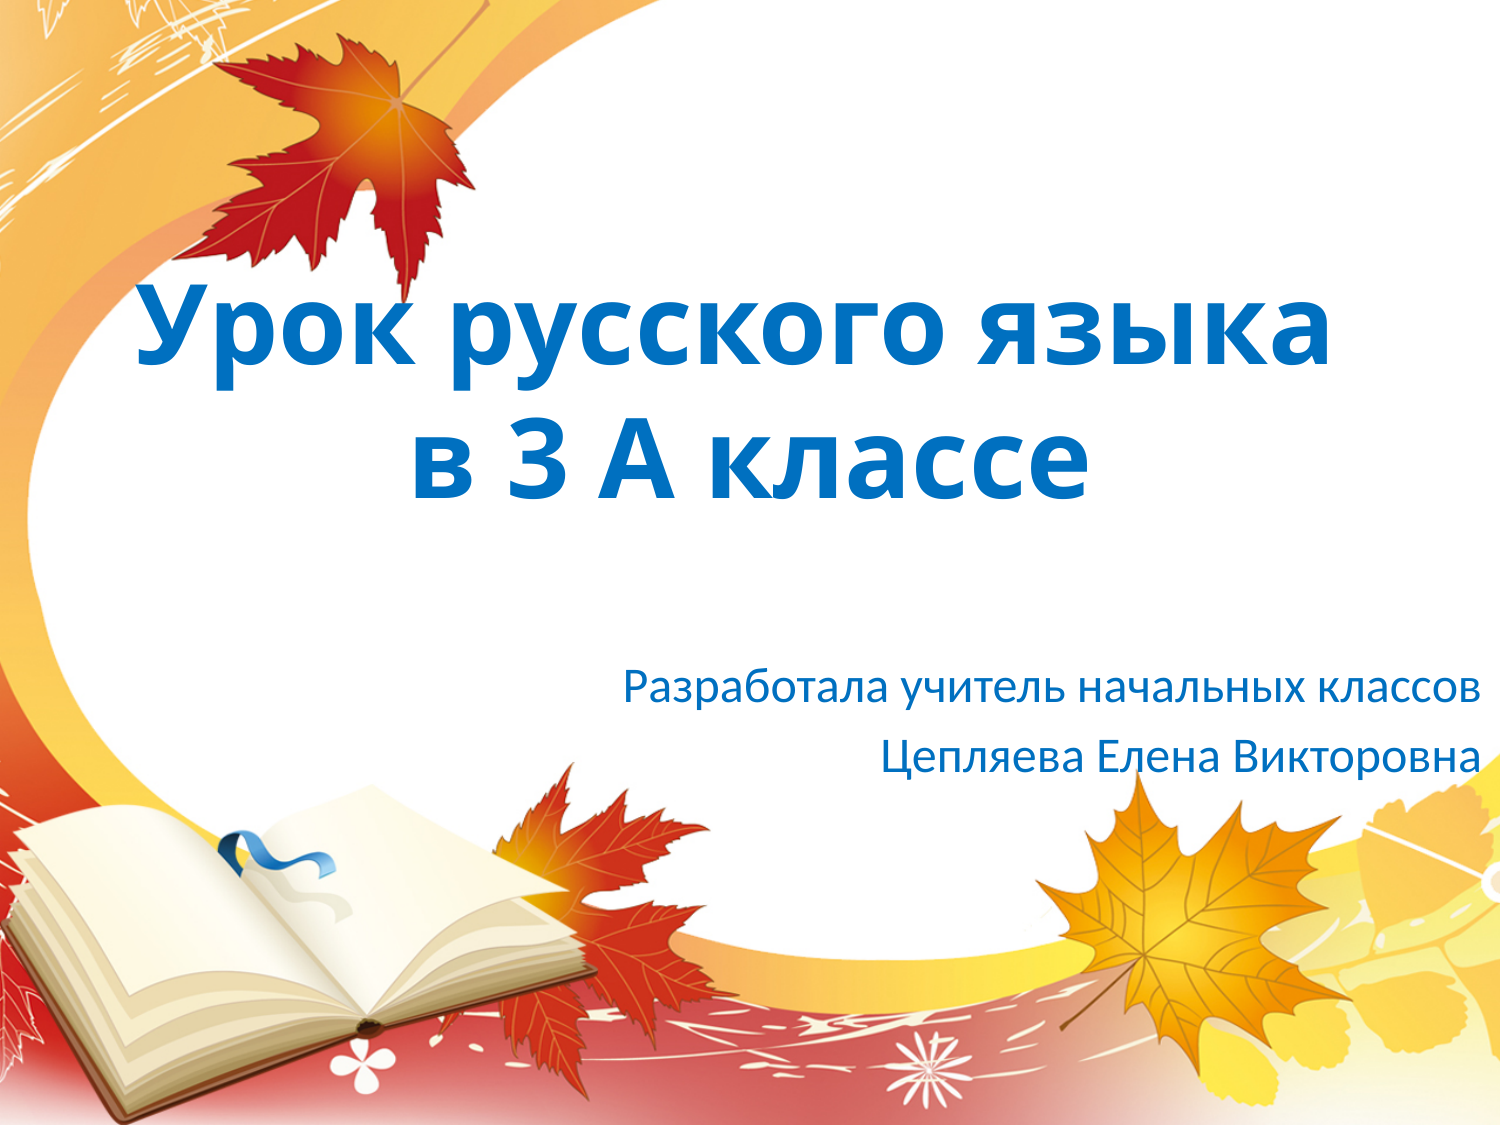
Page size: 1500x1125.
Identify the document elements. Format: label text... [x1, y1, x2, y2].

picture [0, 0, 1500, 1125]
title Урок русского языка в 3 А классе [112, 178, 1388, 596]
subtitle Разработала учитель начальных классов Цепляева Елена Викторовна [240, 645, 1498, 905]
